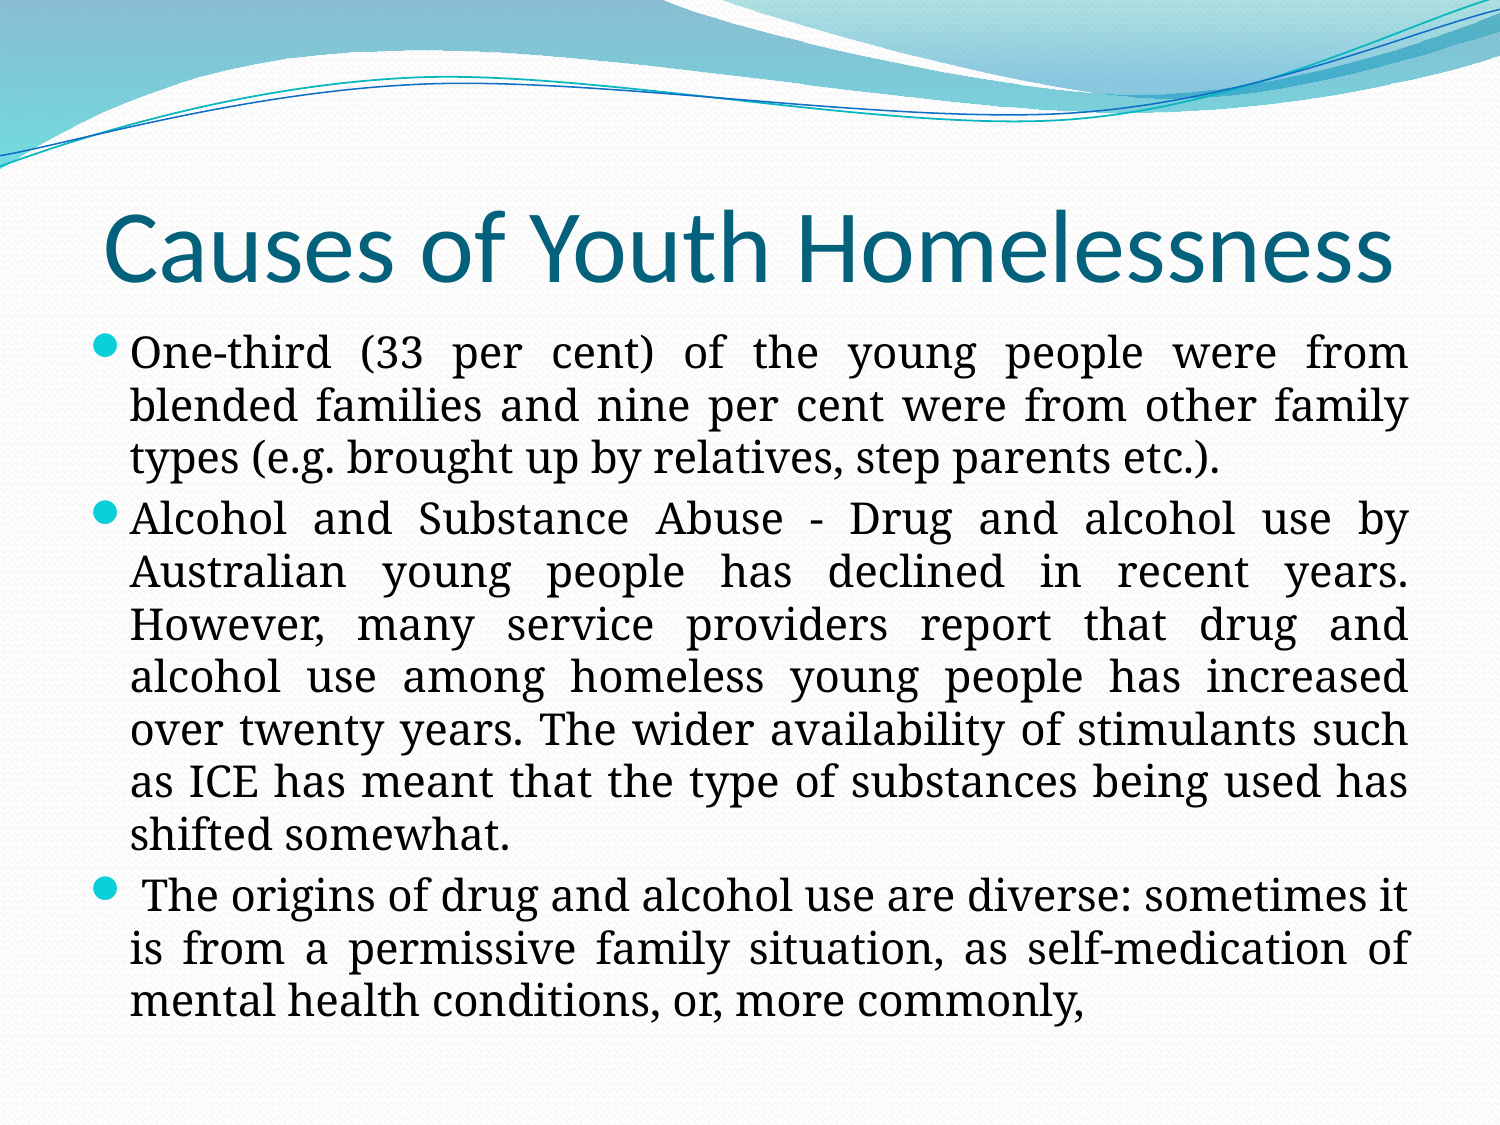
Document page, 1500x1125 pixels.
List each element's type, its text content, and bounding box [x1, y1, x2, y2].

list One-third (33 per cent) of the young people were from blended families and nine per cent were from other family types (e.g. brought up by relatives, step parents etc.). Alcohol and Substance Abuse - Drug and alcohol use by Australian young people has declined in recent years. However, many service providers report that drug and alcohol use among homeless young people has increased over twenty years. The wider availability of stimulants such as ICE has meant that the type of substances being used has shifted somewhat. The origins of drug and alcohol use are diverse: sometimes it is from a permissive family situation, as self-medication of mental health conditions, or, more commonly, [75, 317, 1425, 1038]
title Causes of Youth Homelessness [75, 115, 1425, 303]
